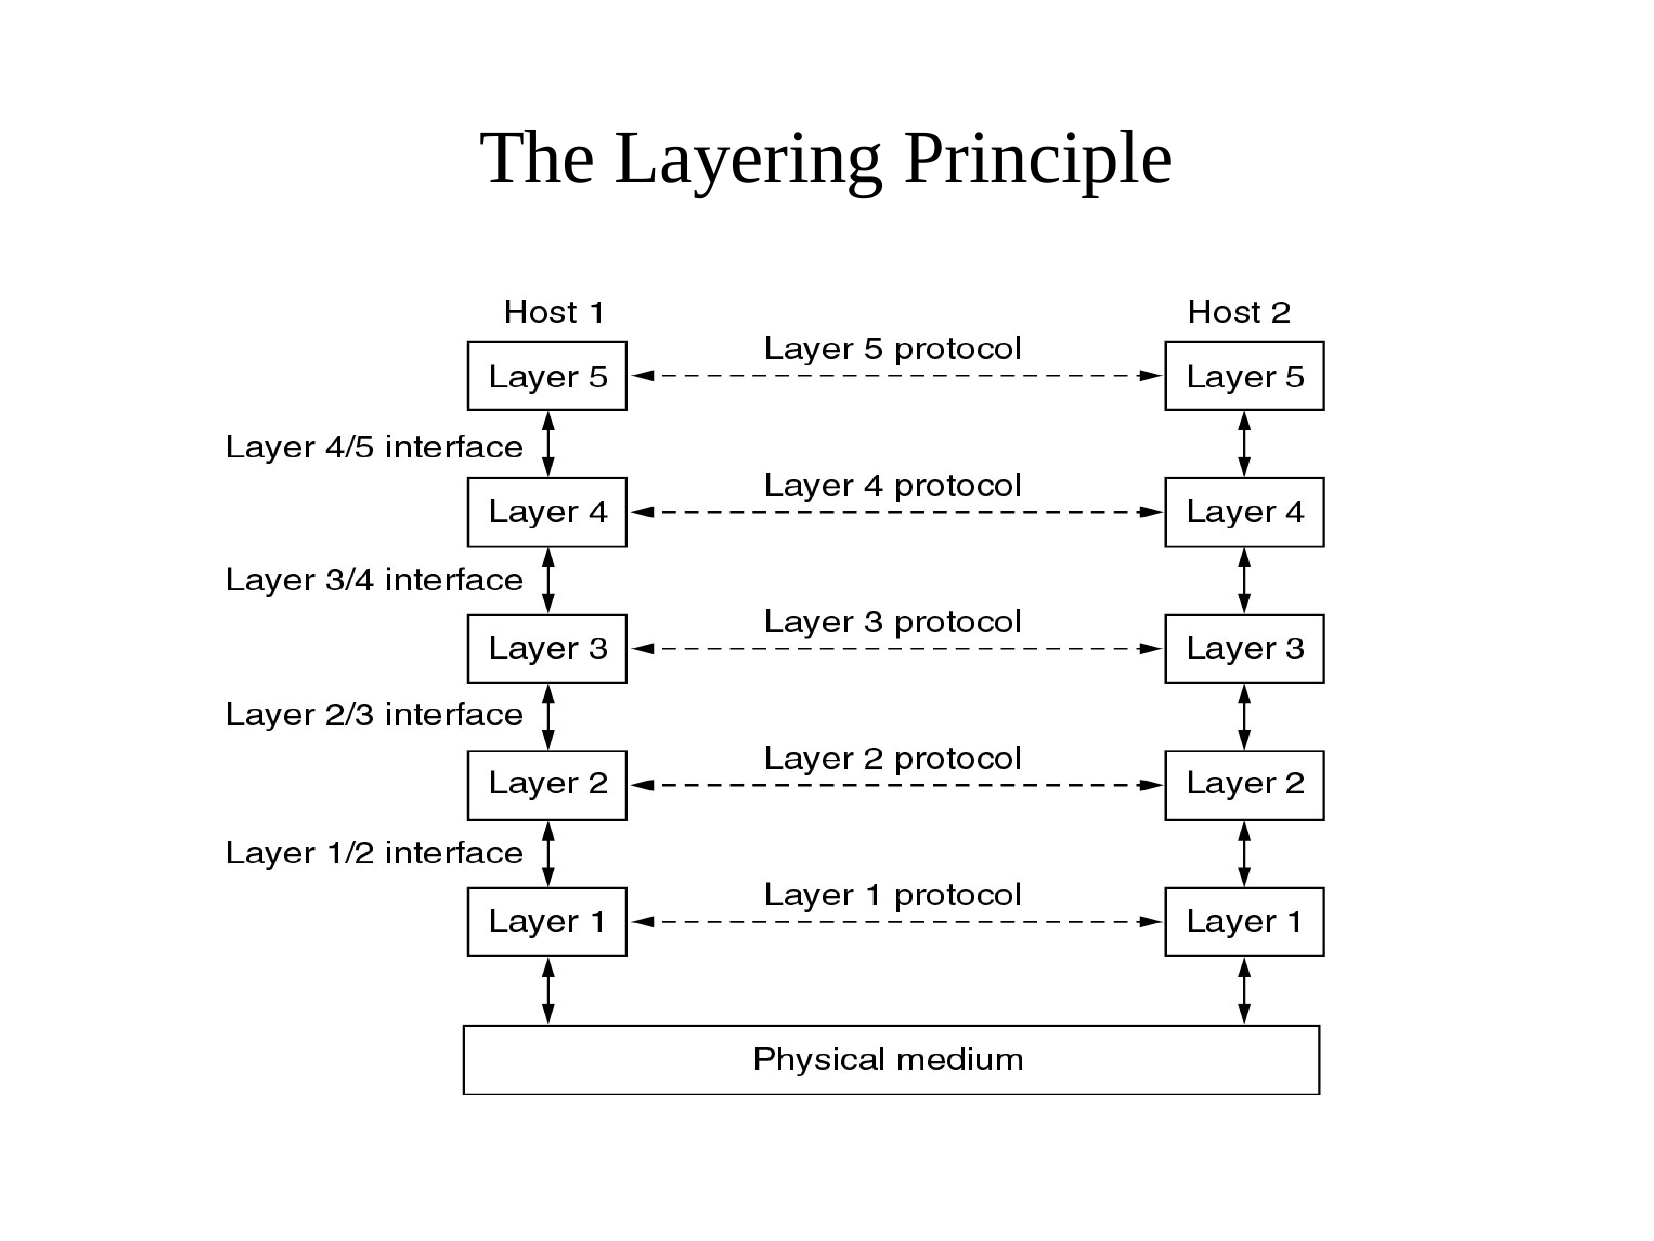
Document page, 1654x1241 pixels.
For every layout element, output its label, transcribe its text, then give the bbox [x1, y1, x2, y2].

text_box [82, 290, 1571, 1010]
text_box The Layering Principle [82, 49, 1571, 257]
picture [224, 294, 1327, 1096]
